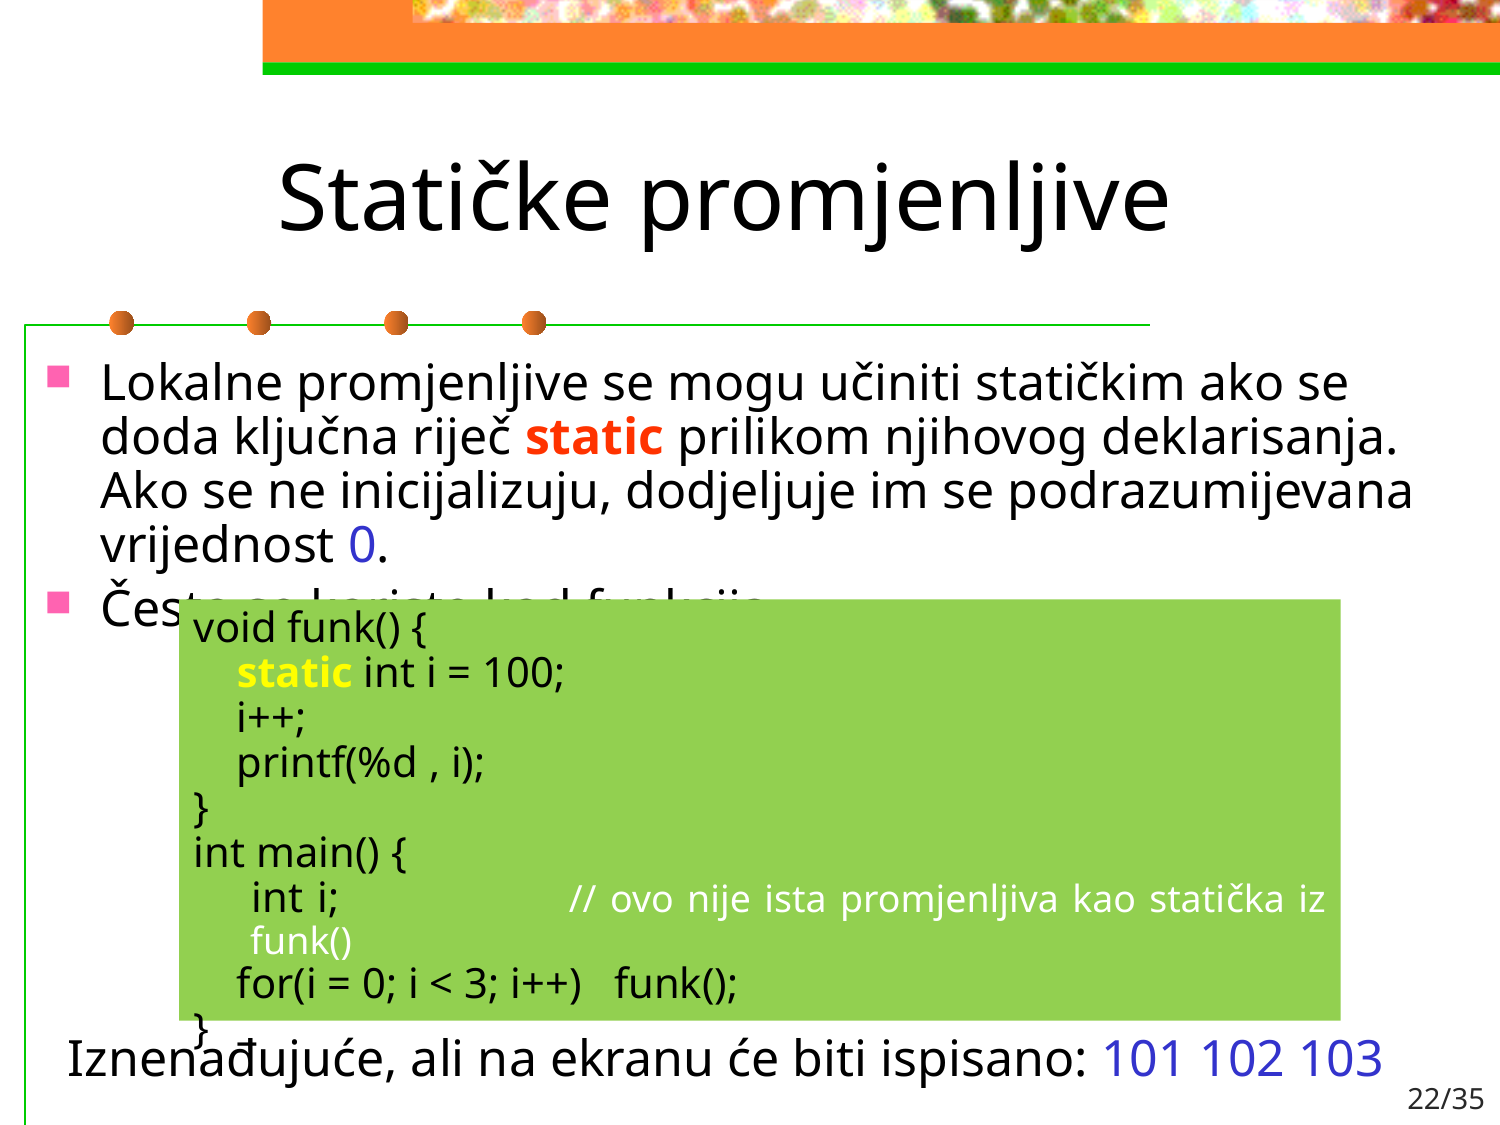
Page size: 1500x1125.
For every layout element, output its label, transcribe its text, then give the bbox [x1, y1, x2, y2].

title Statičke promjenljive [87, 99, 1363, 288]
list Lokalne promjenljive se mogu učiniti statičkim ako se doda ključna riječ static prilikom njihovog deklarisanja. Ako se ne inicijalizuju, dodjeljuje im se podrazumijevana vrijednost 0. Često se koriste kod funkcija. [29, 350, 1471, 675]
picture [412, 0, 1500, 23]
text_box 22/35 [1374, 1072, 1500, 1123]
text_box Iznenađujuće, ali na ekranu će biti ispisano: 101 102 103 [53, 1018, 1404, 1094]
